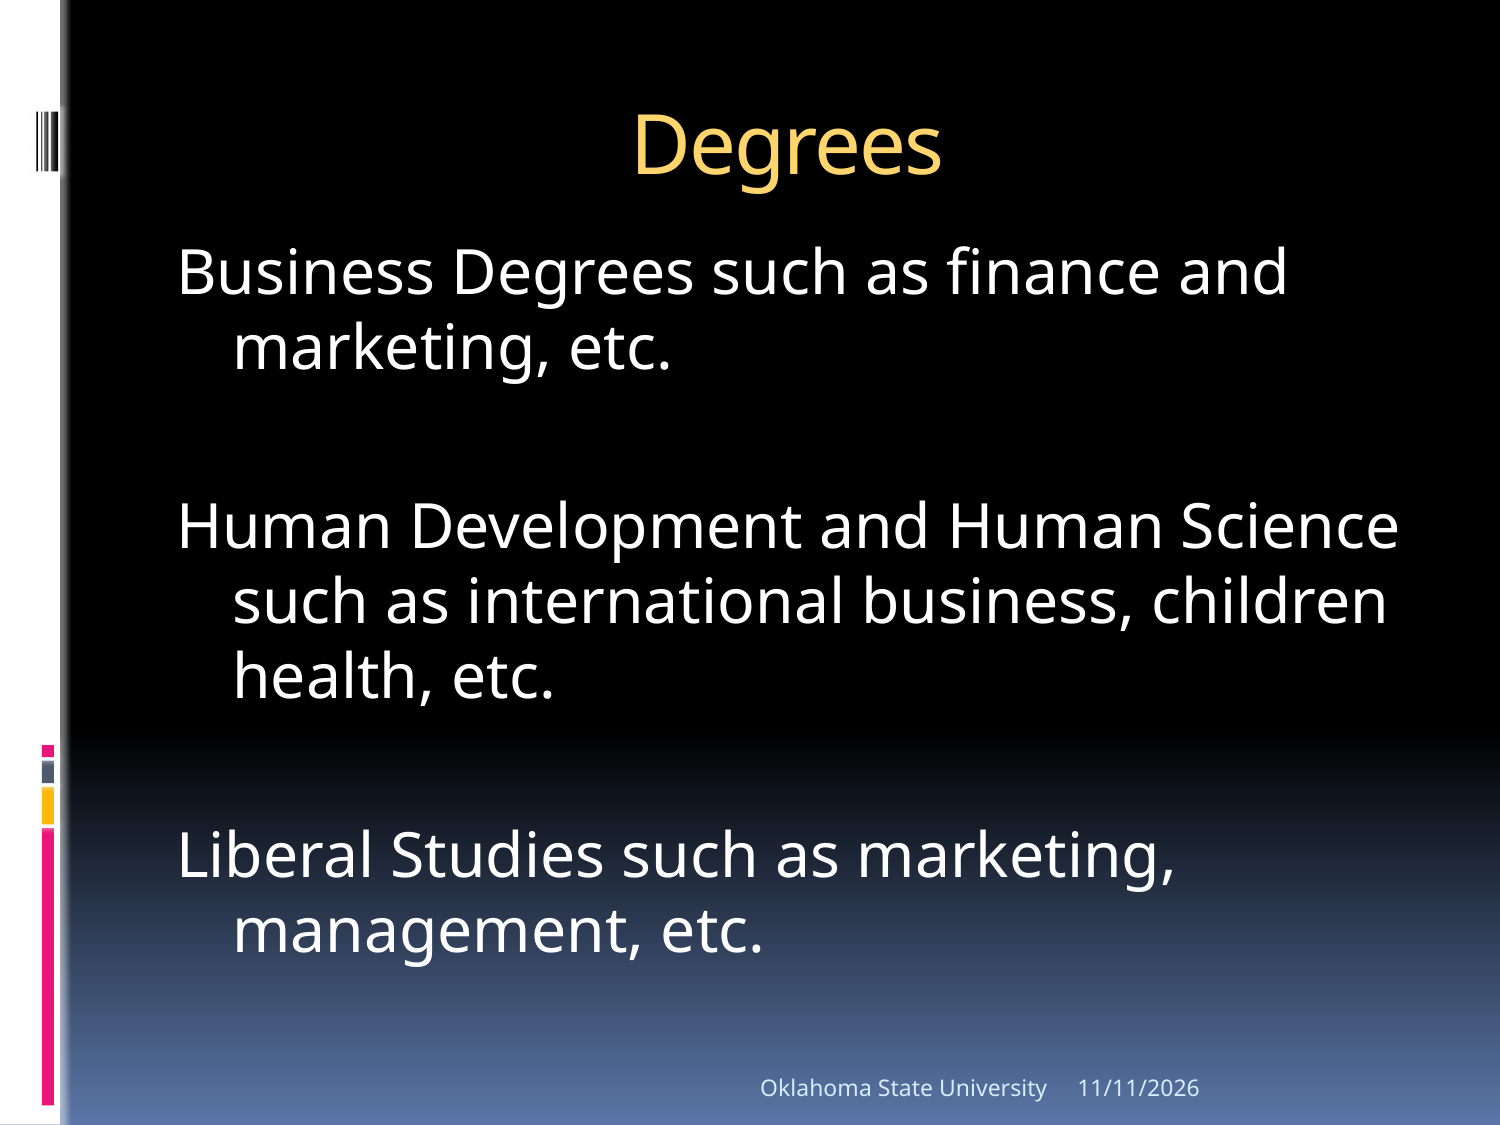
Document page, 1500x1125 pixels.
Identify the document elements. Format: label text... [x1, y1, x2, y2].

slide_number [1063, 1052, 1413, 1113]
title Degrees [150, 83, 1425, 224]
list Business Degrees such as finance and marketing, etc. Human Development and Human Science such as international business, children health, etc. Liberal Studies such as marketing, management, etc. [150, 224, 1425, 975]
footer Oklahoma State University [150, 1052, 1063, 1113]
